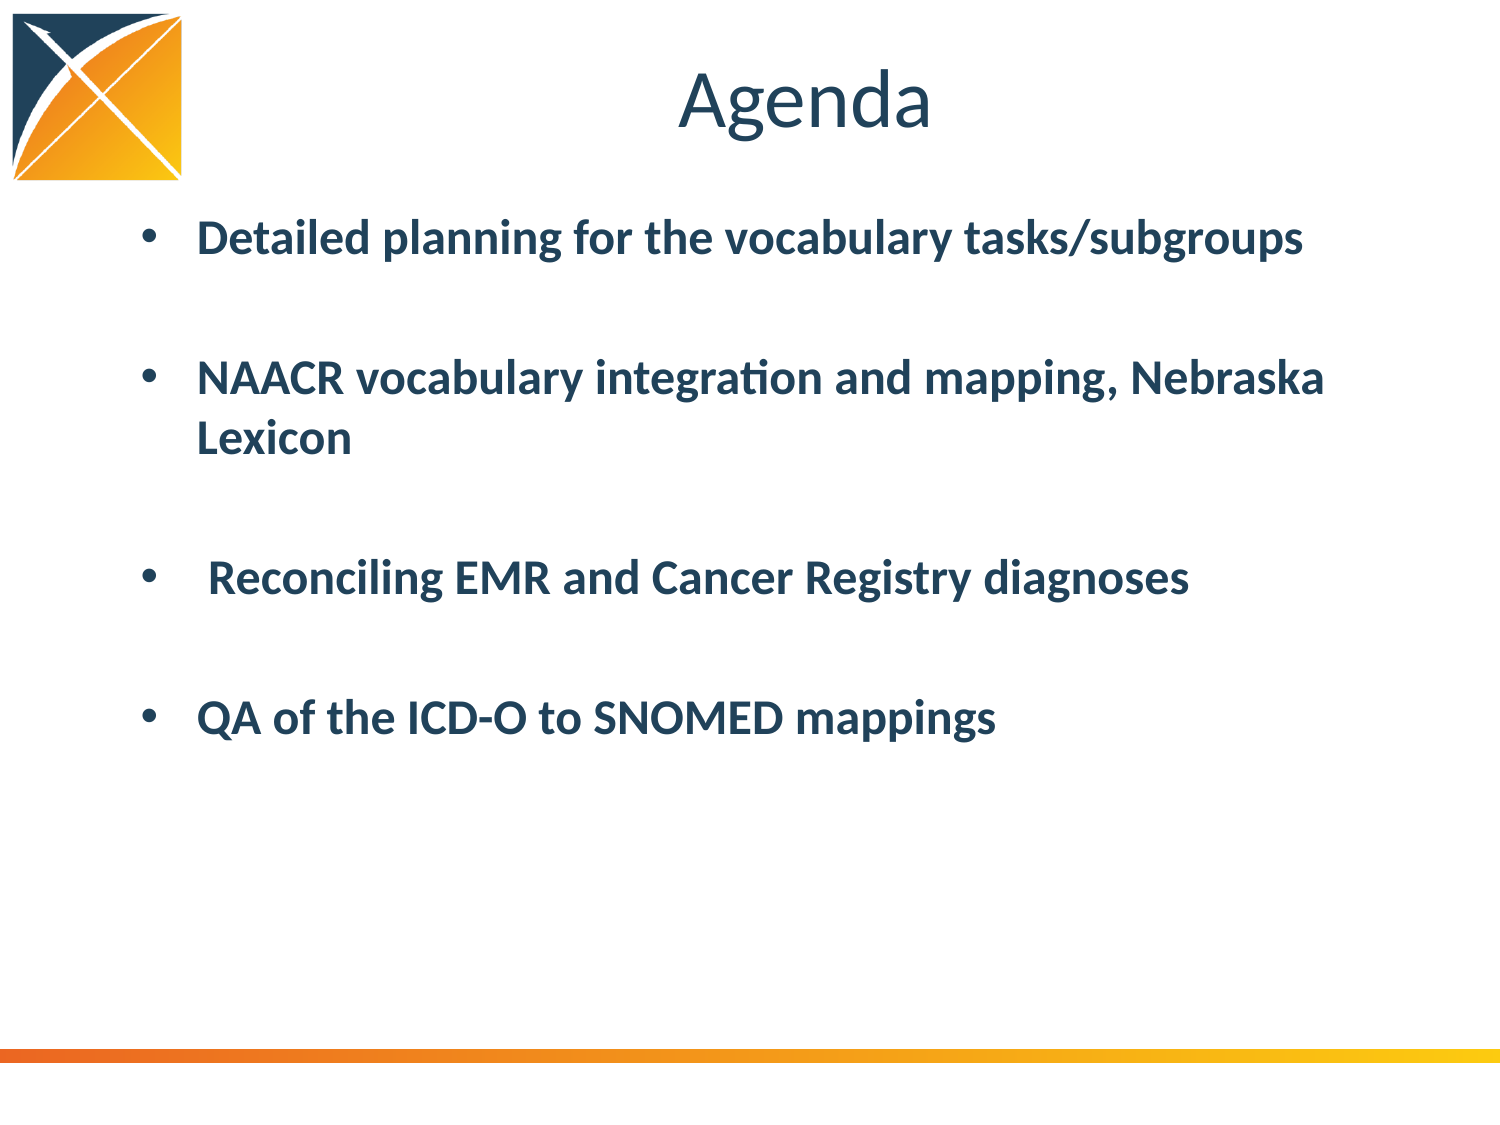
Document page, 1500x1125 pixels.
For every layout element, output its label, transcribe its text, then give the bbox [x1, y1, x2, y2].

title Agenda [187, 24, 1425, 163]
picture [0, 0, 206, 200]
list Detailed planning for the vocabulary tasks/subgroups NAACR vocabulary integration and mapping, Nebraska Lexicon Reconciling EMR and Cancer Registry diagnoses QA of the ICD-O to SNOMED mappings [125, 197, 1365, 1125]
